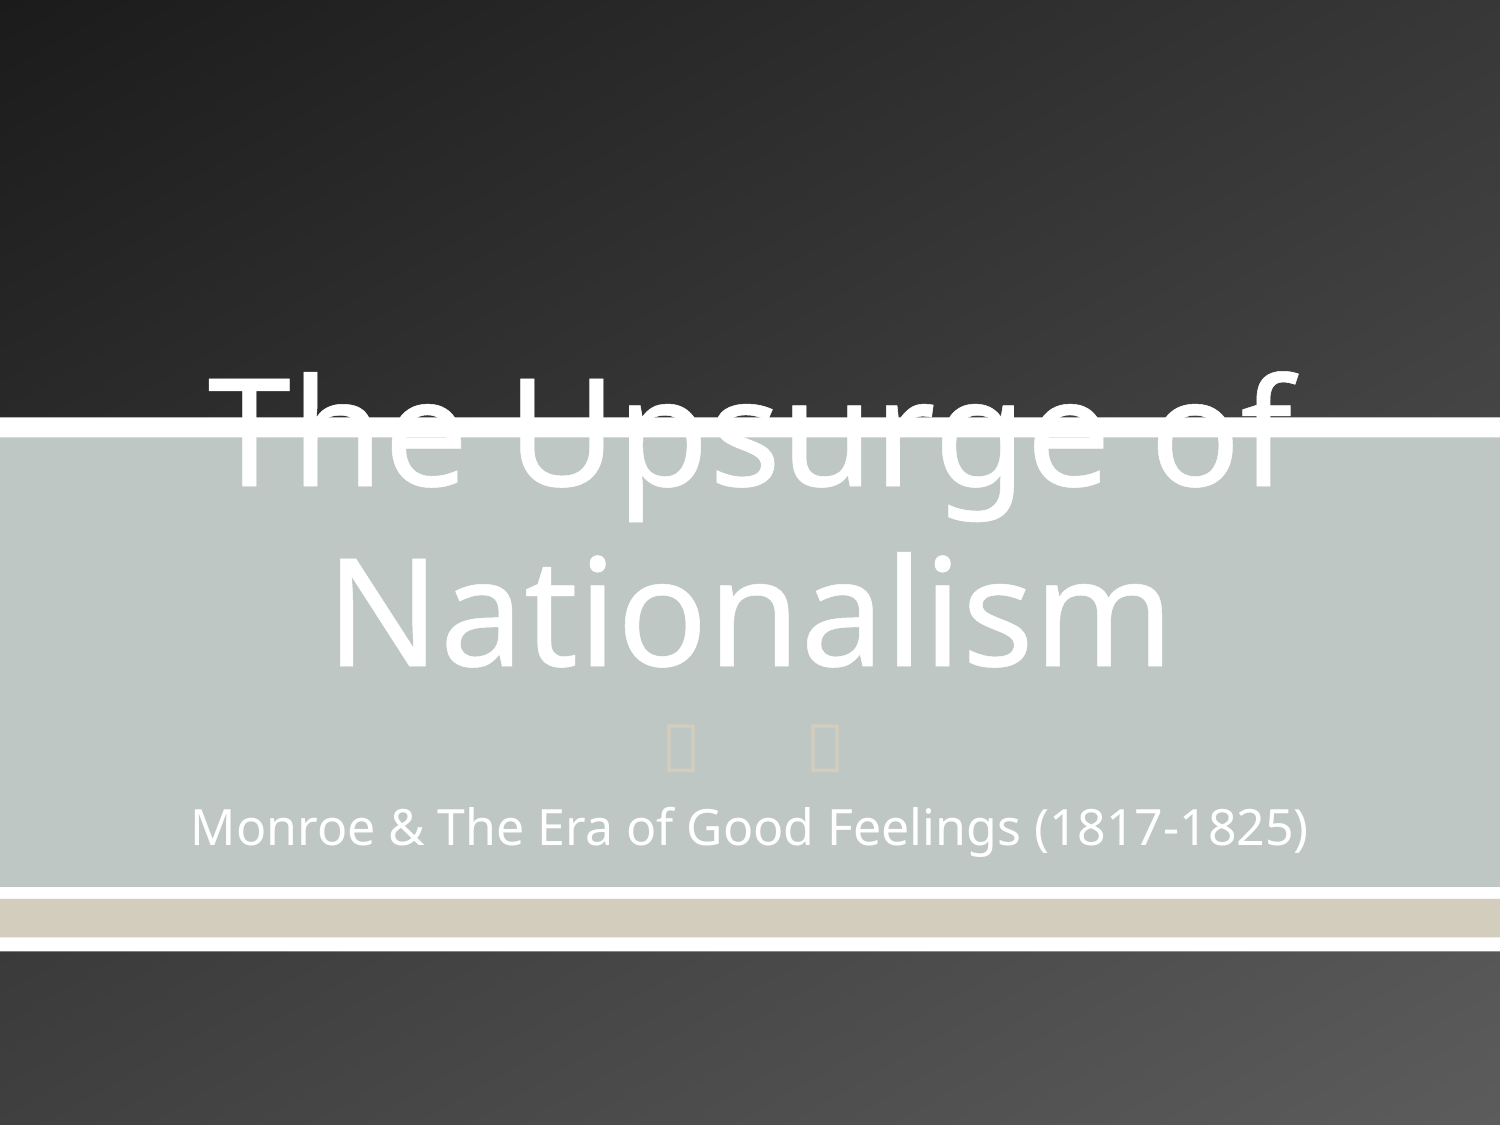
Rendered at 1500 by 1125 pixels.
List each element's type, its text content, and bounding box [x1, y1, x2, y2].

subtitle Monroe & The Era of Good Feelings (1817-1825) [93, 787, 1407, 875]
title The Upsurge of Nationalism [37, 462, 1463, 704]
